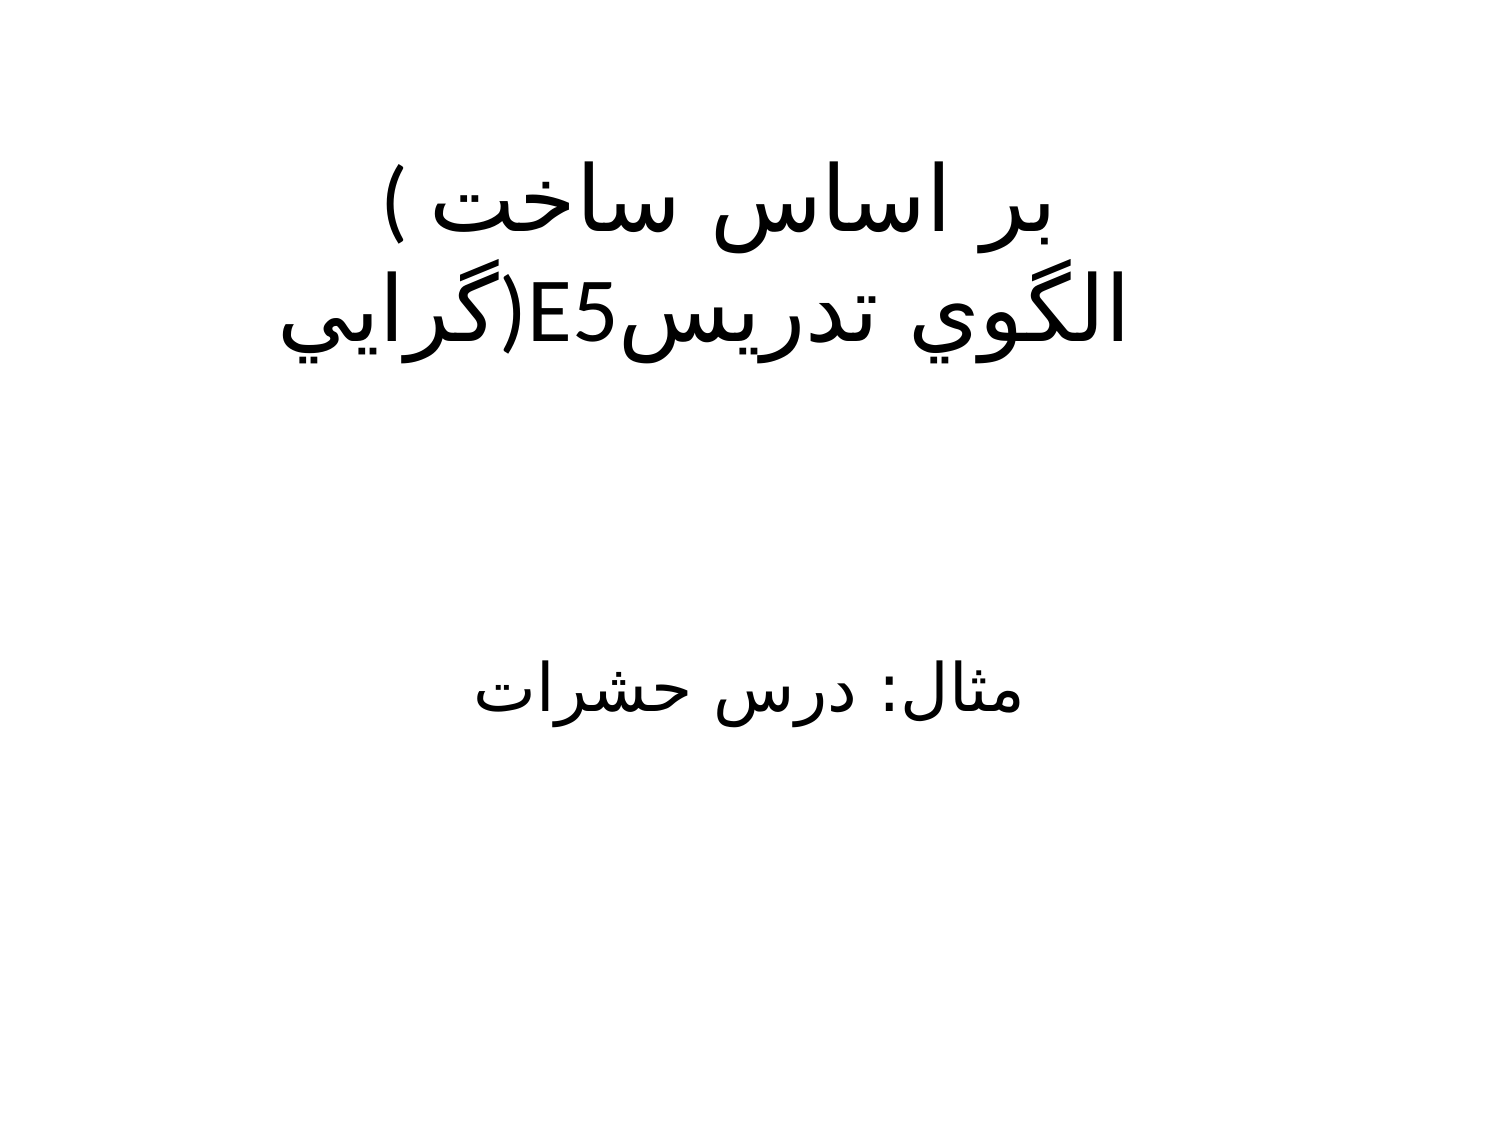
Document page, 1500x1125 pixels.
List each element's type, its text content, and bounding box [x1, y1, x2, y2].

subtitle مثال: درس حشرات [225, 637, 1275, 925]
title ( بر اساس ساخت گرايي)E5الگوي تدريس [82, 128, 1357, 370]
